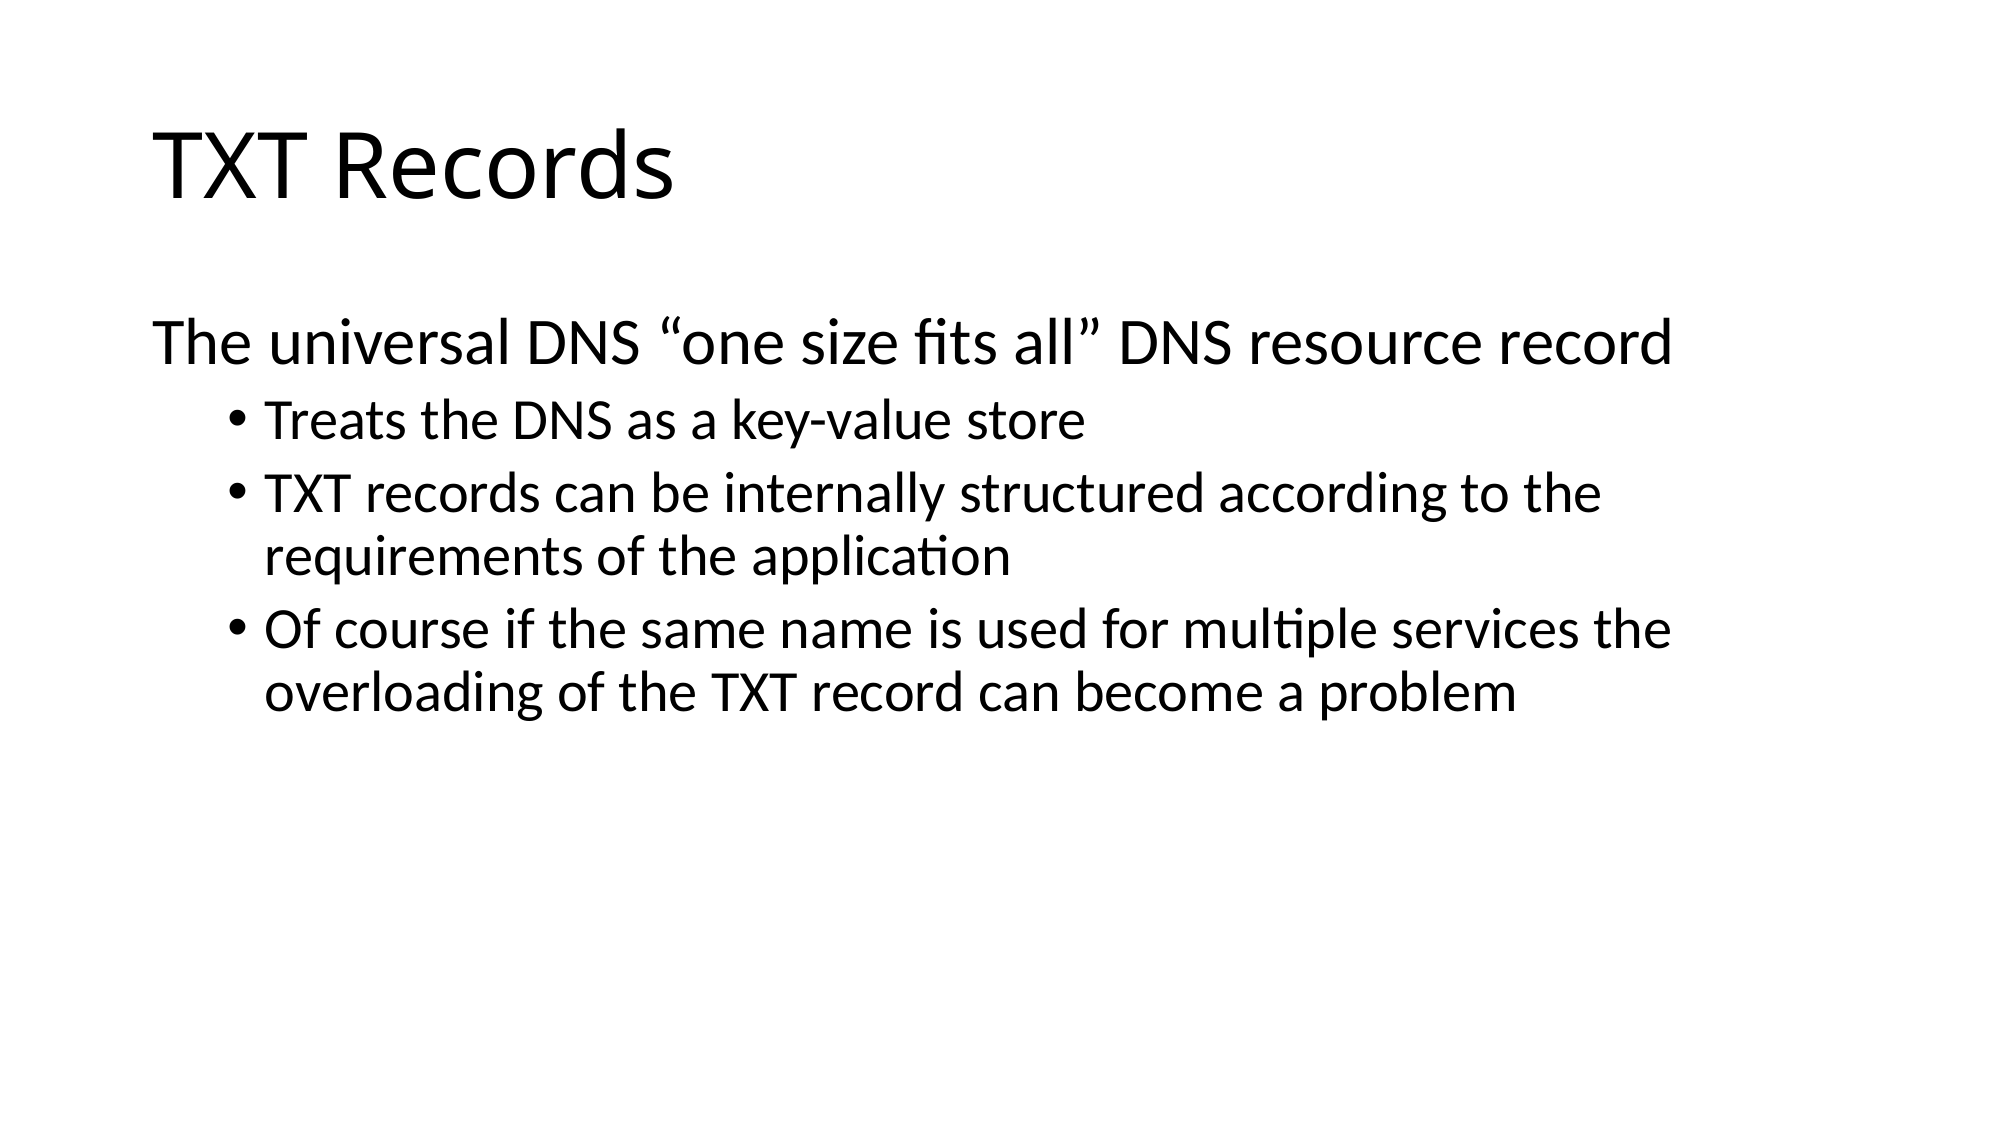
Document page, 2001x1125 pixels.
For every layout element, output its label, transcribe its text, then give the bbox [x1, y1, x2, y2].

list The universal DNS “one size fits all” DNS resource record Treats the DNS as a key-value store TXT records can be internally structured according to the requirements of the application Of course if the same name is used for multiple services the overloading of the TXT record can become a problem [137, 299, 1863, 1014]
title TXT Records [137, 59, 1863, 278]
